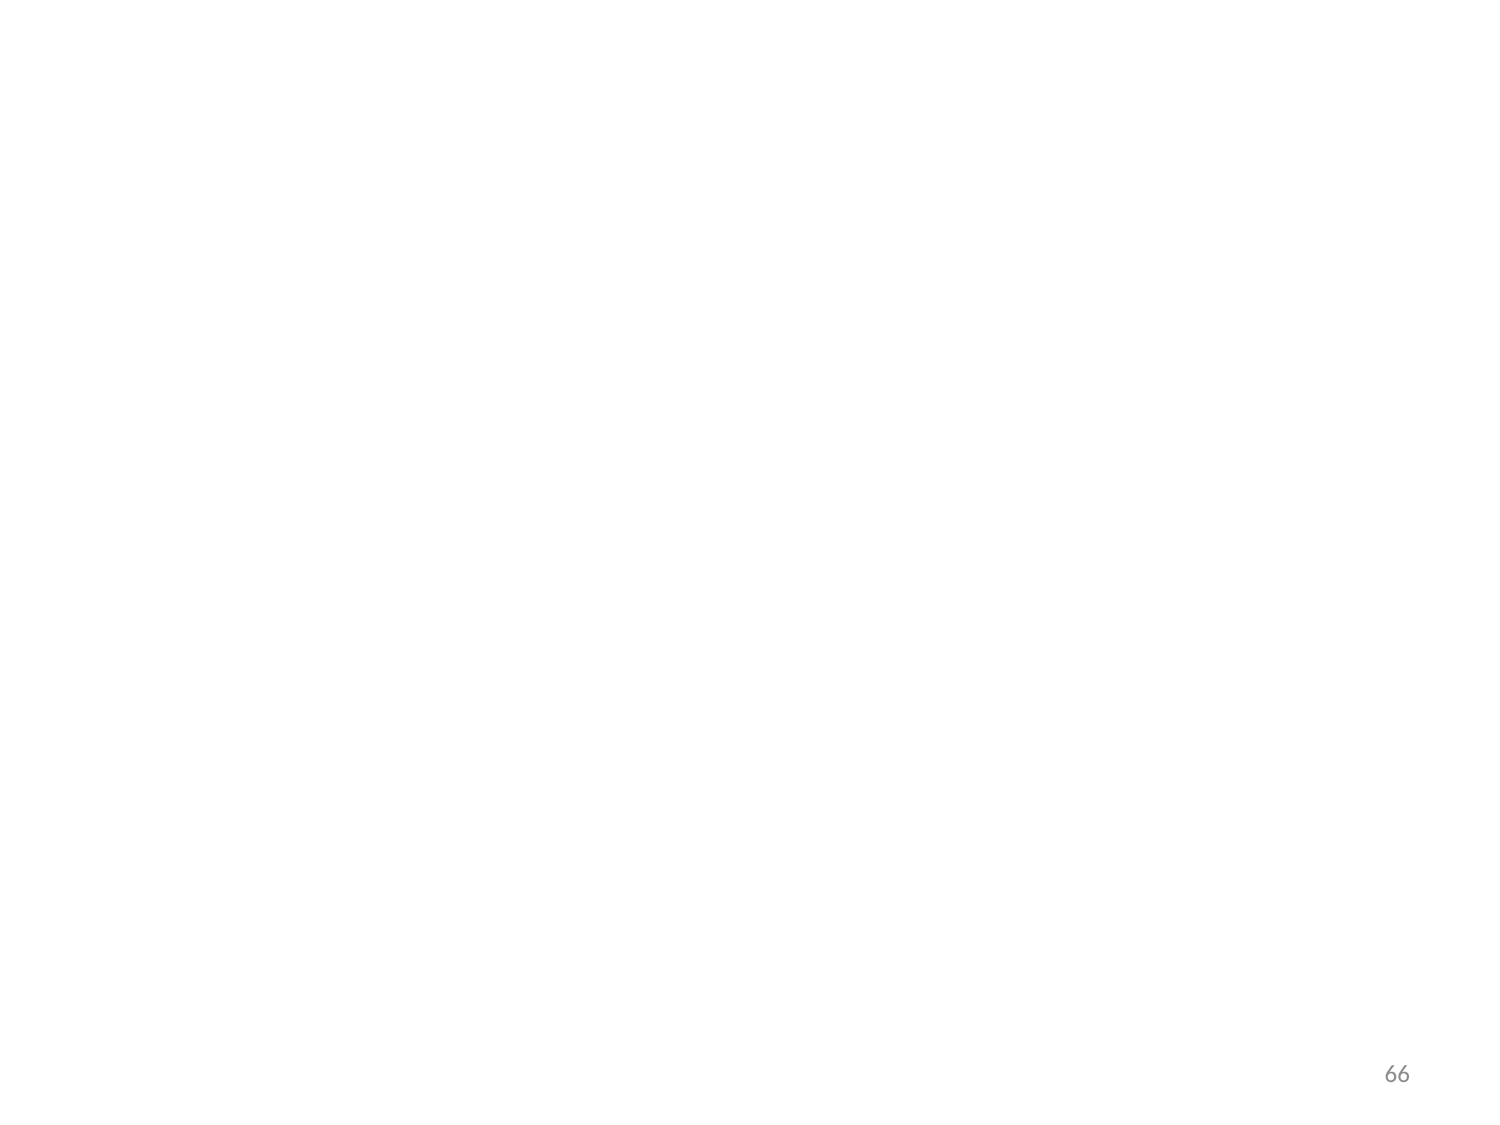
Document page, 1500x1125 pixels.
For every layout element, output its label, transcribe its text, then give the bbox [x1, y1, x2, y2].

slide_number 66 [1074, 1042, 1425, 1103]
